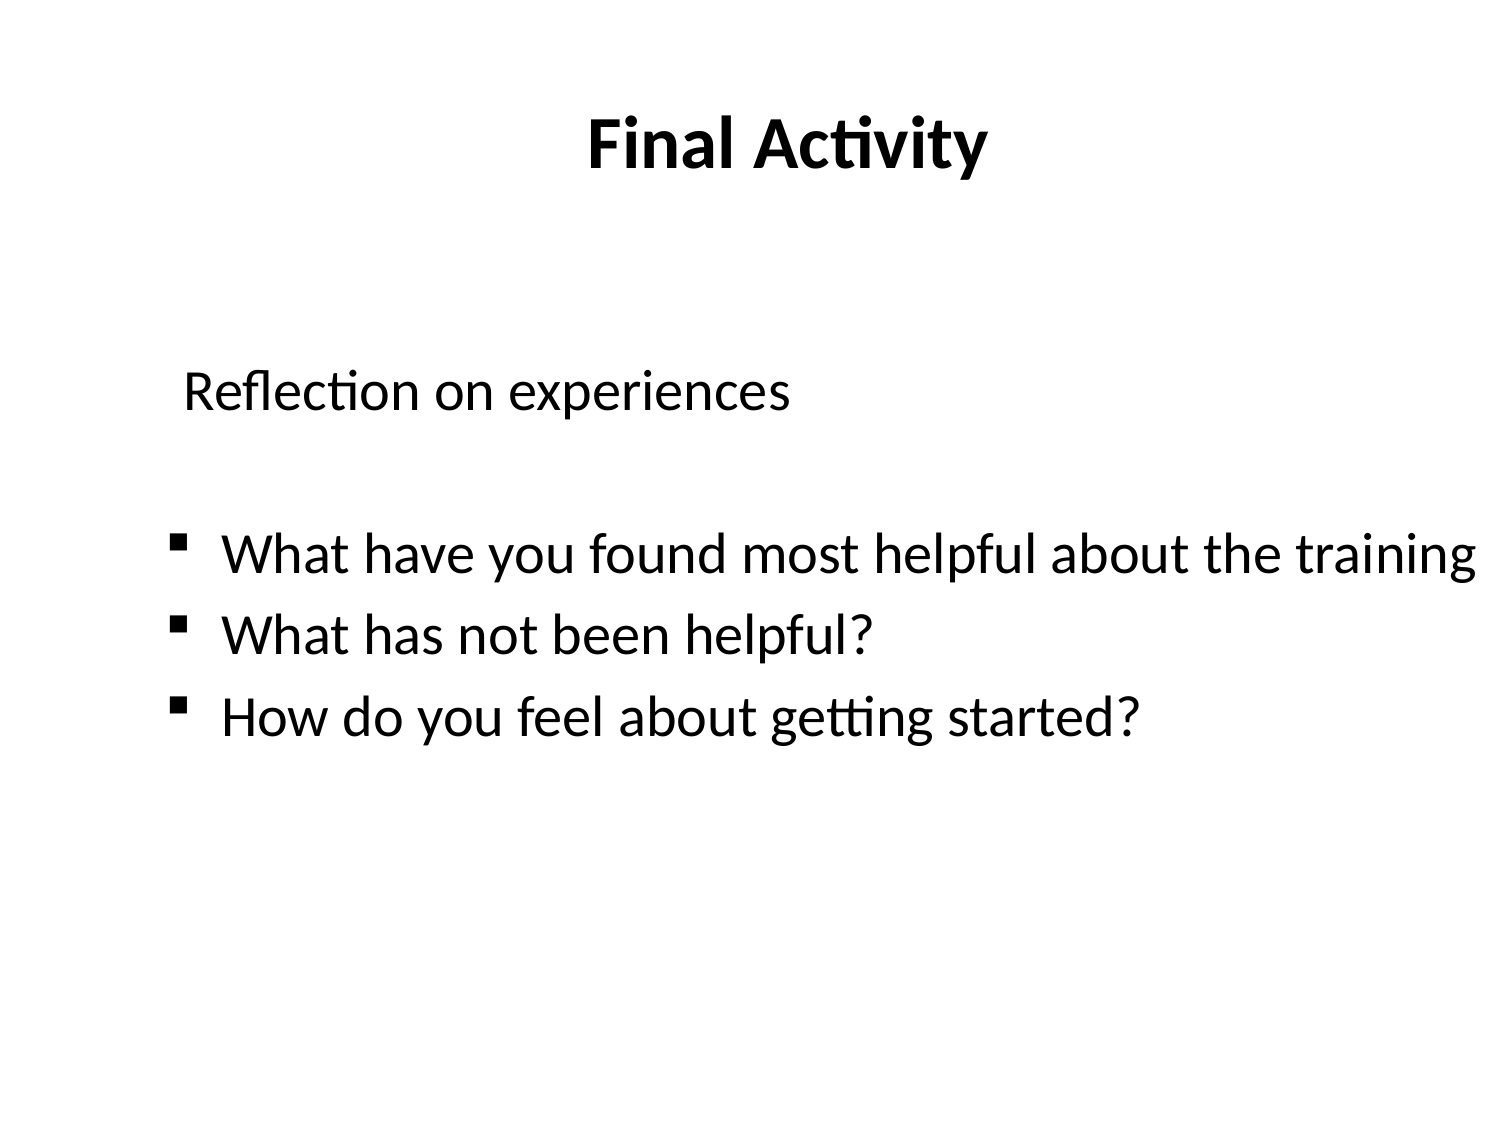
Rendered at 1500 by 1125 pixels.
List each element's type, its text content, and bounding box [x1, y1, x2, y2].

list Reflection on experiences What have you found most helpful about the training What has not been helpful? How do you feel about getting started? [150, 344, 1500, 1005]
title Final Activity [77, 45, 1500, 233]
